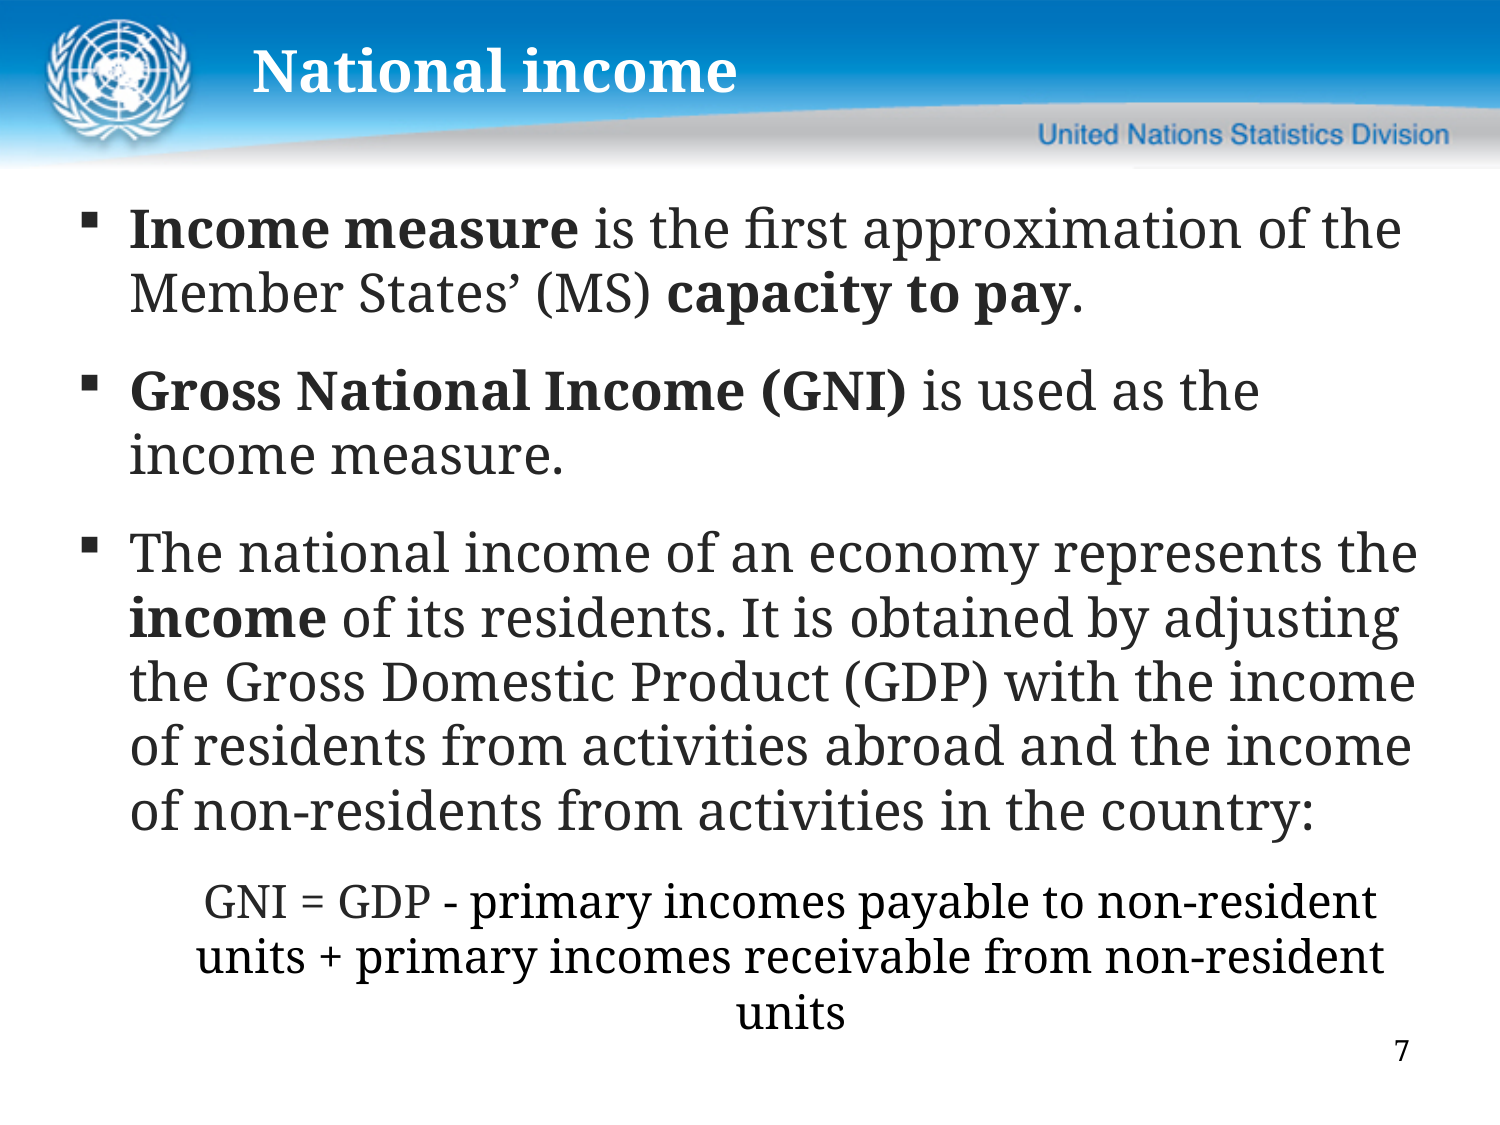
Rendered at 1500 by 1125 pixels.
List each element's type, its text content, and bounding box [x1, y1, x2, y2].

title National income [237, 24, 1450, 113]
list Income measure is the first approximation of the Member States’ (MS) capacity to pay. Gross National Income (GNI) is used as the income measure. The national income of an economy represents the income of its residents. It is obtained by adjusting the Gross Domestic Product (GDP) with the income of residents from activities abroad and the income of non-residents from activities in the country: GNI = GDP - primary incomes payable to non-resident units + primary incomes receivable from non-resident units [62, 187, 1450, 1100]
slide_number 7 [1074, 1024, 1425, 1103]
picture [0, 0, 1500, 169]
